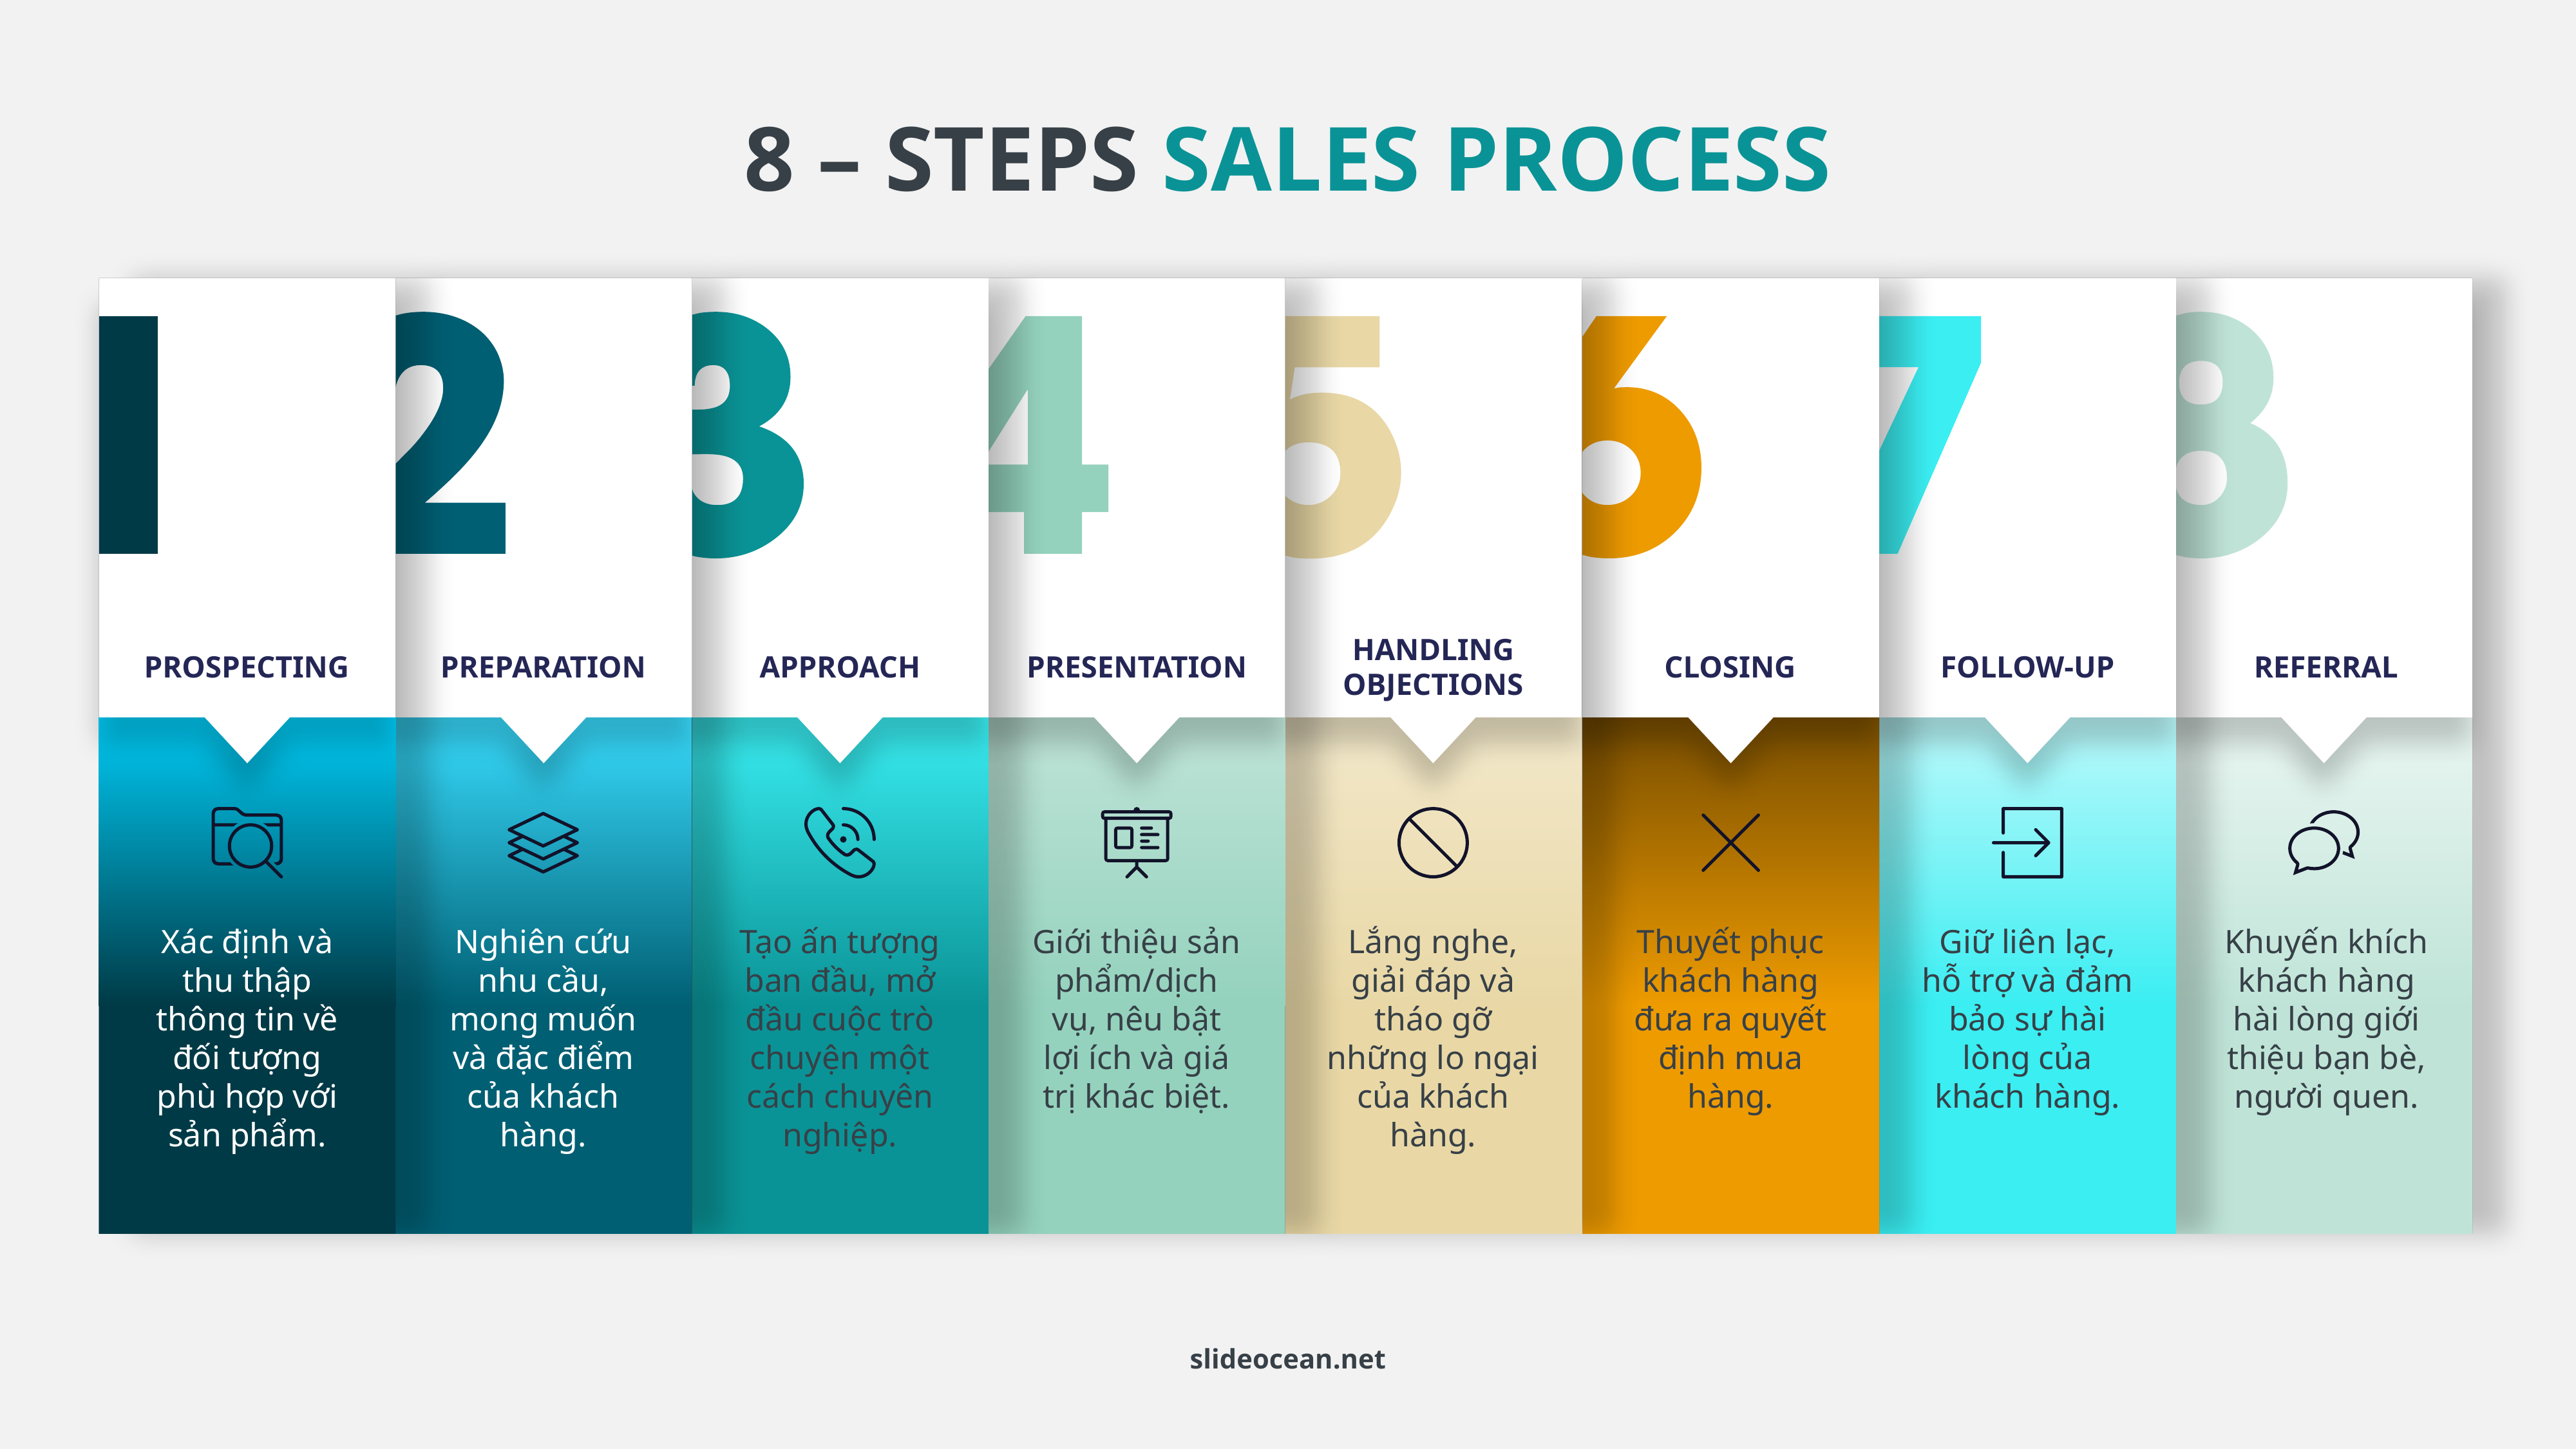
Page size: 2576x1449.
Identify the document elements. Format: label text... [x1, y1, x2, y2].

text_box [227, 823, 283, 879]
text_box [1922, 753, 2177, 1235]
text_box [1397, 807, 1469, 879]
text_box Giữ liên lạc, hỗ trợ và đảm bảo sự hài lòng của khách hàng. [1927, 916, 2145, 1119]
text_box 8 – STEPS SALES PROCESS [734, 97, 1842, 214]
text_box CLOSING [1630, 643, 1878, 688]
text_box Xác định và thu thập thông tin về đối tượng phù hợp với sản phẩm. [130, 916, 364, 1158]
text_box REFERRAL [2225, 643, 2474, 688]
text_box Thuyết phục khách hàng đưa ra quyết định mua hàng. [1630, 916, 1848, 1119]
text_box [1101, 807, 1173, 879]
text_box [1334, 393, 1401, 556]
text_box [1037, 316, 1109, 554]
text_box [211, 807, 283, 866]
text_box PRESENTATION [1037, 643, 1285, 688]
text_box [444, 314, 504, 486]
text_box [2220, 752, 2474, 1235]
text_box [1927, 316, 1982, 486]
text_box Tạo ấn tượng ban đầu, mở đầu cuộc trò chuyện một cách chuyên nghiệp. [741, 916, 957, 1158]
text_box [1630, 316, 1667, 367]
text_box [1624, 752, 1880, 1235]
text_box [2225, 688, 2474, 765]
text_box [98, 752, 397, 1235]
text_box PROSPECTING [99, 643, 395, 688]
text_box [438, 277, 694, 765]
text_box [1032, 752, 1286, 1235]
text_box [1701, 813, 1761, 872]
text_box [804, 807, 876, 879]
text_box slideocean.net [1180, 1337, 1396, 1379]
text_box Lắng nghe, giải đáp và tháo gỡ những lo ngại của khách hàng. [1334, 916, 1550, 1158]
text_box [2309, 810, 2360, 859]
text_box [439, 752, 693, 1235]
text_box APPROACH [741, 643, 988, 688]
text_box Nghiên cứu nhu cầu, mong muốn và đặc điểm của khách hàng. [444, 916, 660, 1158]
text_box [99, 316, 158, 554]
text_box [2002, 807, 2063, 879]
text_box [1329, 753, 1582, 1235]
text_box [1031, 277, 1287, 765]
text_box [734, 277, 990, 765]
text_box [97, 277, 397, 765]
text_box [1921, 277, 2177, 765]
text_box [444, 502, 506, 554]
text_box [507, 811, 580, 874]
text_box PREPARATION [444, 643, 691, 688]
text_box [1630, 387, 1701, 556]
text_box [1991, 828, 2050, 858]
text_box [735, 753, 989, 1235]
text_box HANDLING OBJECTIONS [1334, 625, 1581, 706]
text_box [2225, 315, 2288, 556]
text_box [1328, 277, 1583, 765]
text_box [2219, 277, 2474, 643]
text_box [1624, 277, 1880, 765]
text_box Giới thiệu sản phẩm/dịch vụ, nêu bật lợi ích và giá trị khác biệt. [1037, 916, 1254, 1119]
text_box [741, 315, 804, 556]
text_box [2288, 826, 2340, 875]
text_box FOLLOW-UP [1927, 643, 2175, 688]
text_box [1334, 316, 1380, 368]
text_box Khuyến khích khách hàng hài lòng giới thiệu bạn bè, người quen. [2225, 916, 2443, 1119]
